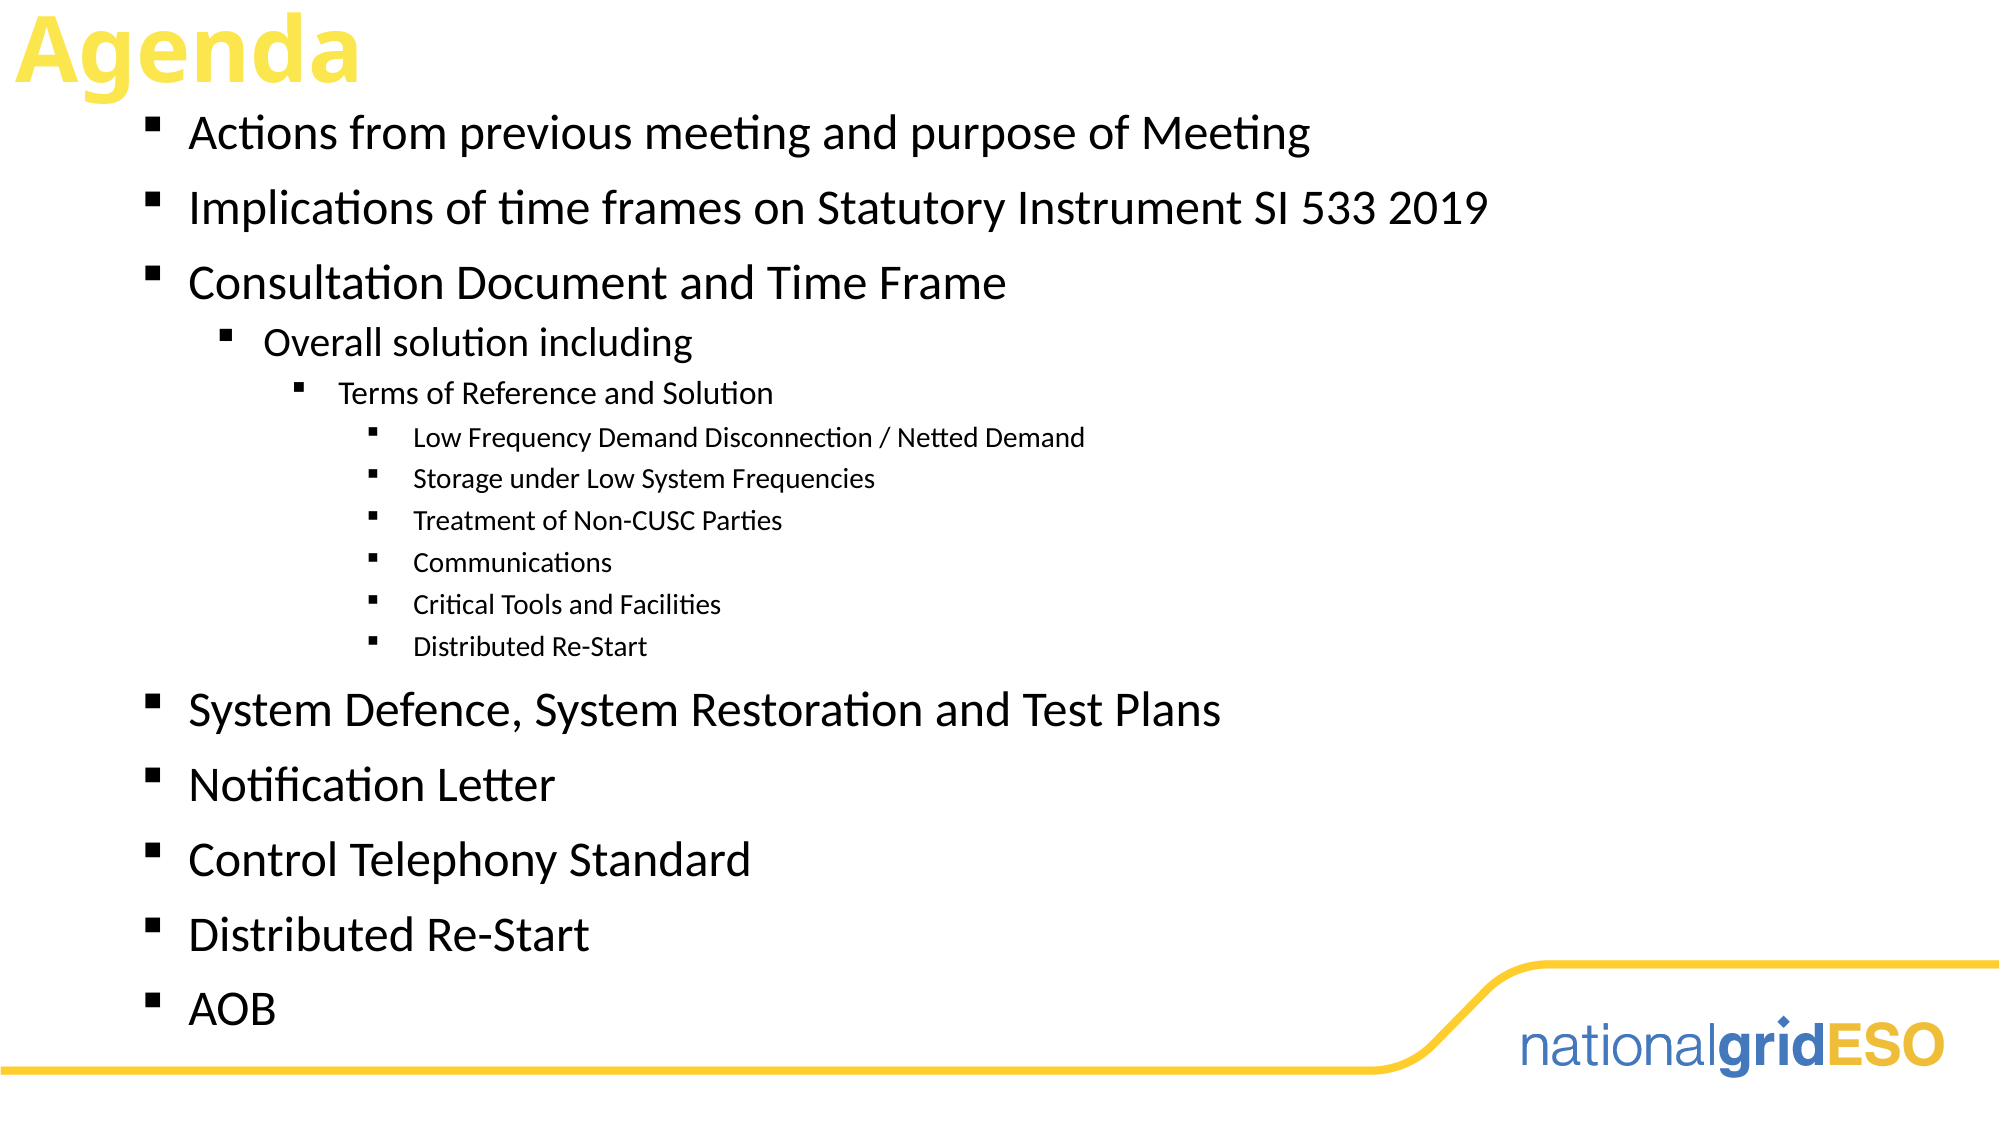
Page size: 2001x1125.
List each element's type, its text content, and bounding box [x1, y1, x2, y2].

picture [0, 954, 2000, 1125]
list Actions from previous meeting and purpose of Meeting Implications of time frames on Statutory Instrument SI 533 2019 Consultation Document and Time Frame Overall solution including Terms of Reference and Solution Low Frequency Demand Disconnection / Netted Demand Storage under Low System Frequencies Treatment of Non-CUSC Parties Communications Critical Tools and Facilities Distributed Re-Start System Defence, System Restoration and Test Plans Notification Letter Control Telephony Standard Distributed Re-Start AOB [126, 98, 1900, 954]
title Agenda [0, 0, 996, 126]
